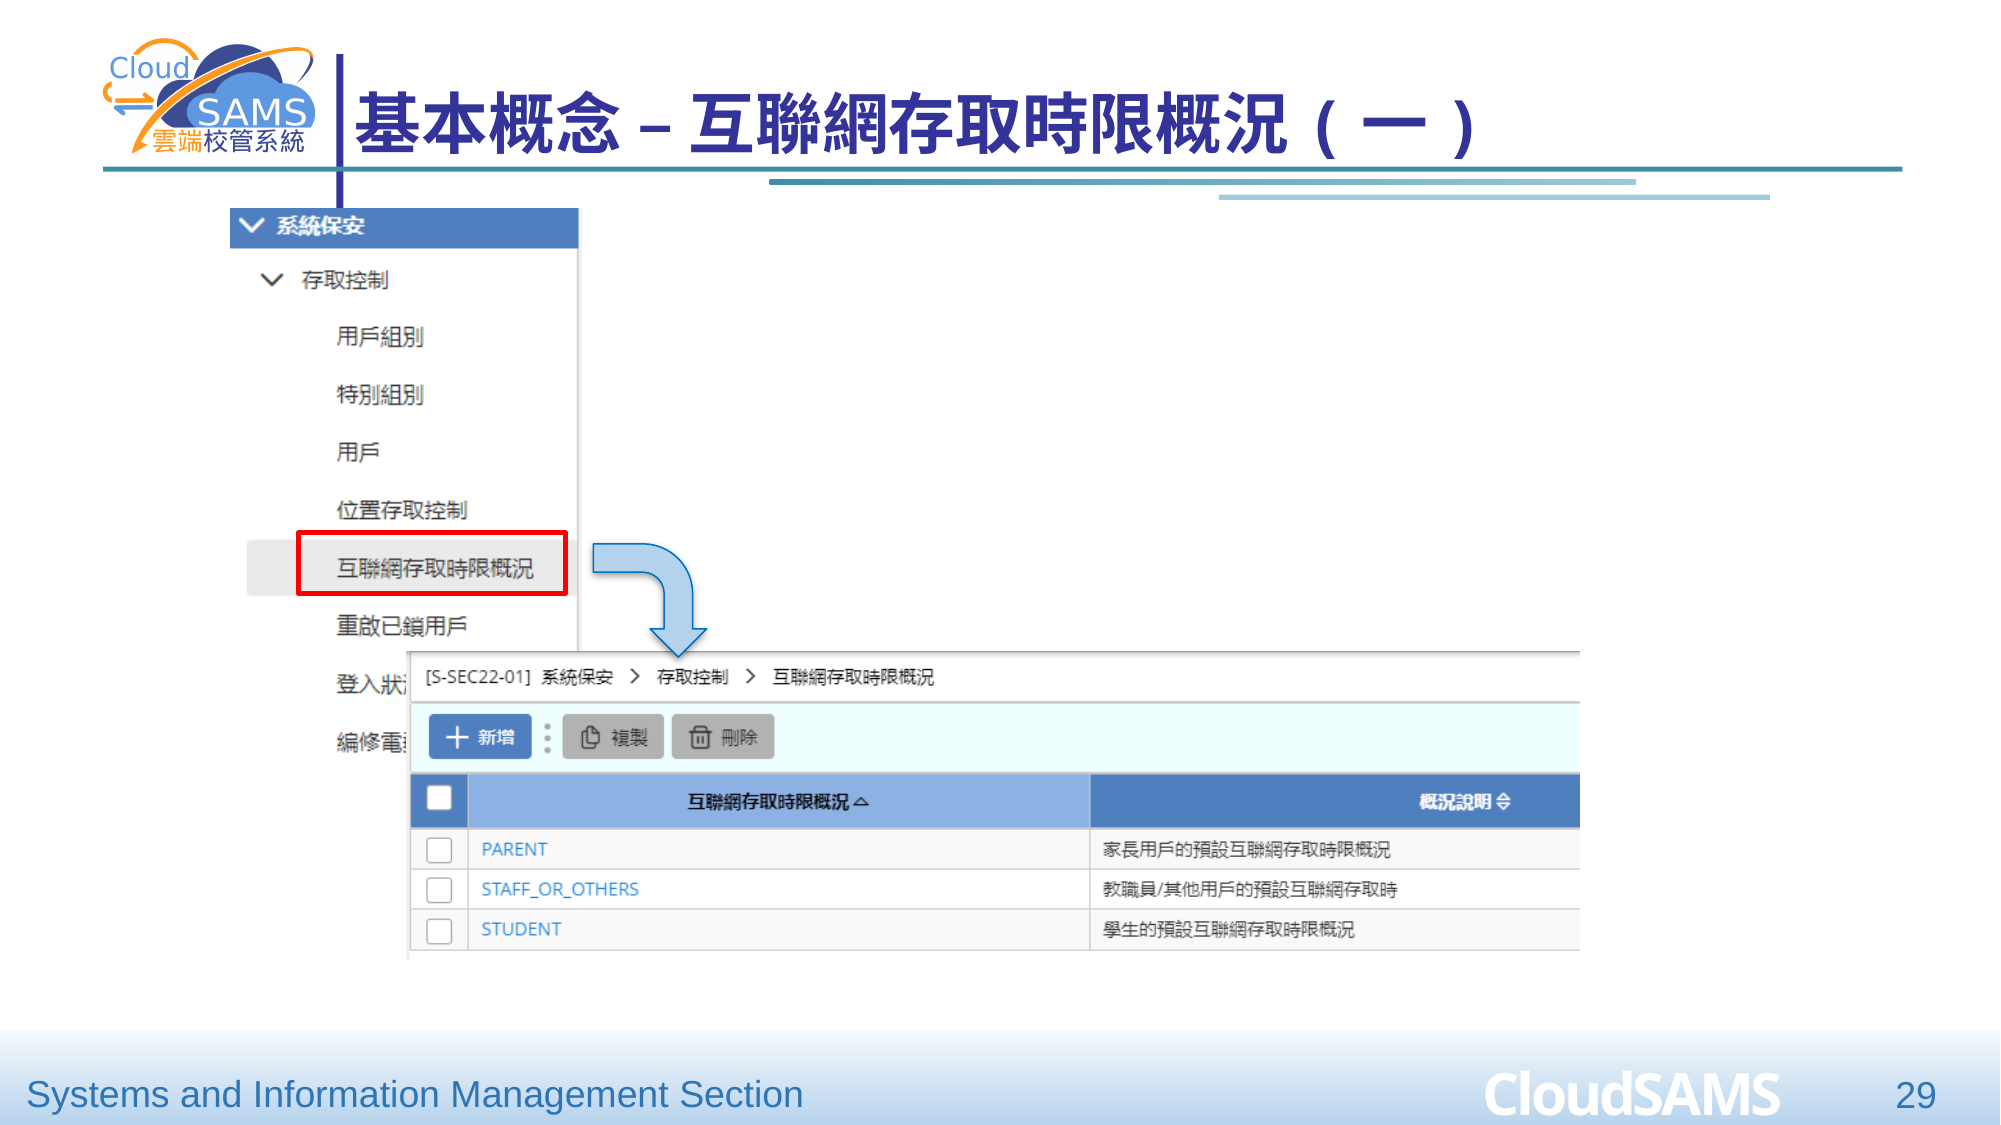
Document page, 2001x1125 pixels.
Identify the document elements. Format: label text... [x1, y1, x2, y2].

text_box [592, 543, 708, 649]
title 基本概念 – 互聯網存取時限概況(一) [340, 44, 1907, 170]
picture [87, 7, 349, 175]
slide_number 29 [1755, 1063, 1952, 1125]
picture [230, 208, 1580, 960]
